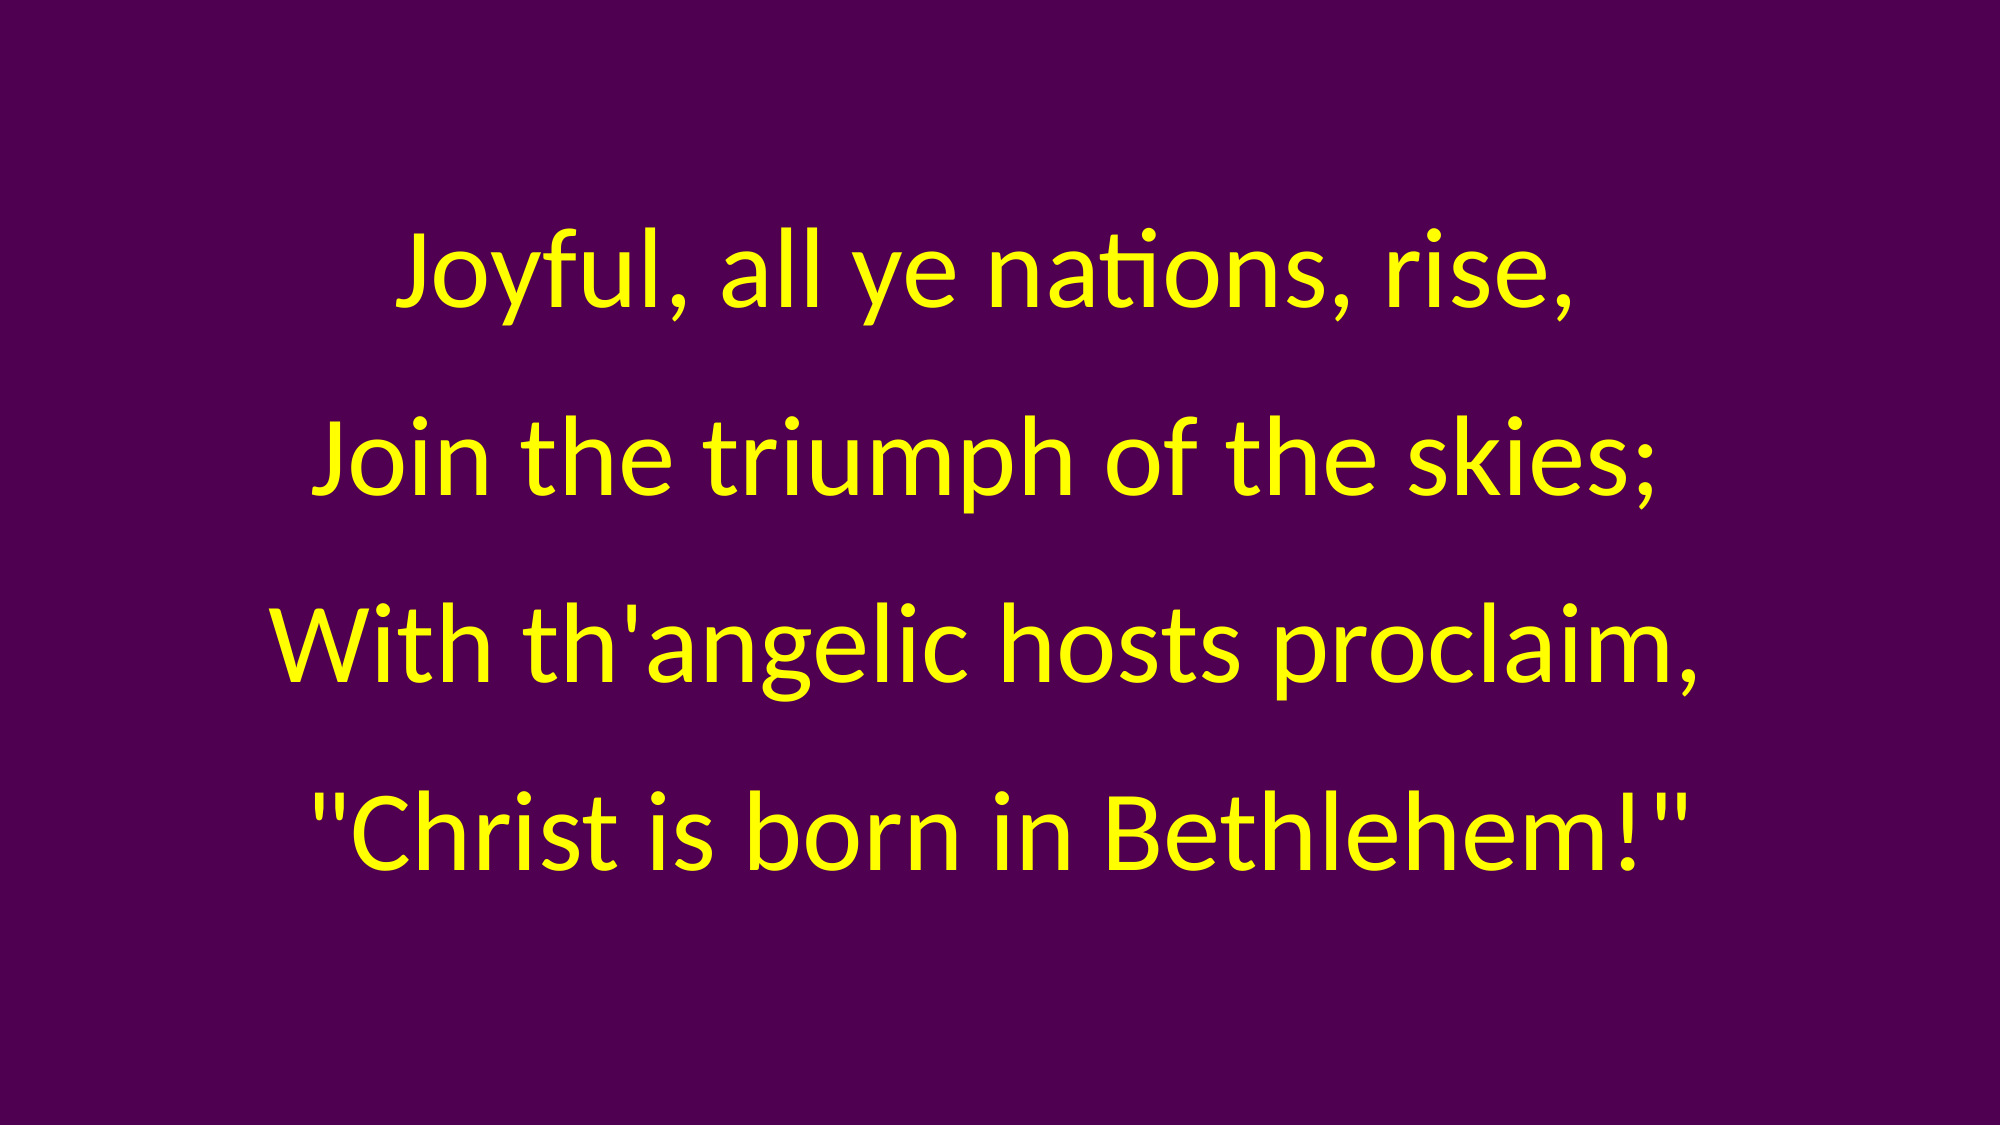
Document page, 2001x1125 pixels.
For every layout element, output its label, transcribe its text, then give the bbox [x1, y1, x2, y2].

text_box Joyful, all ye nations, rise, Join the triumph of the skies; With th'angelic hosts proclaim, "Christ is born in Bethlehem!" [0, 185, 2000, 901]
